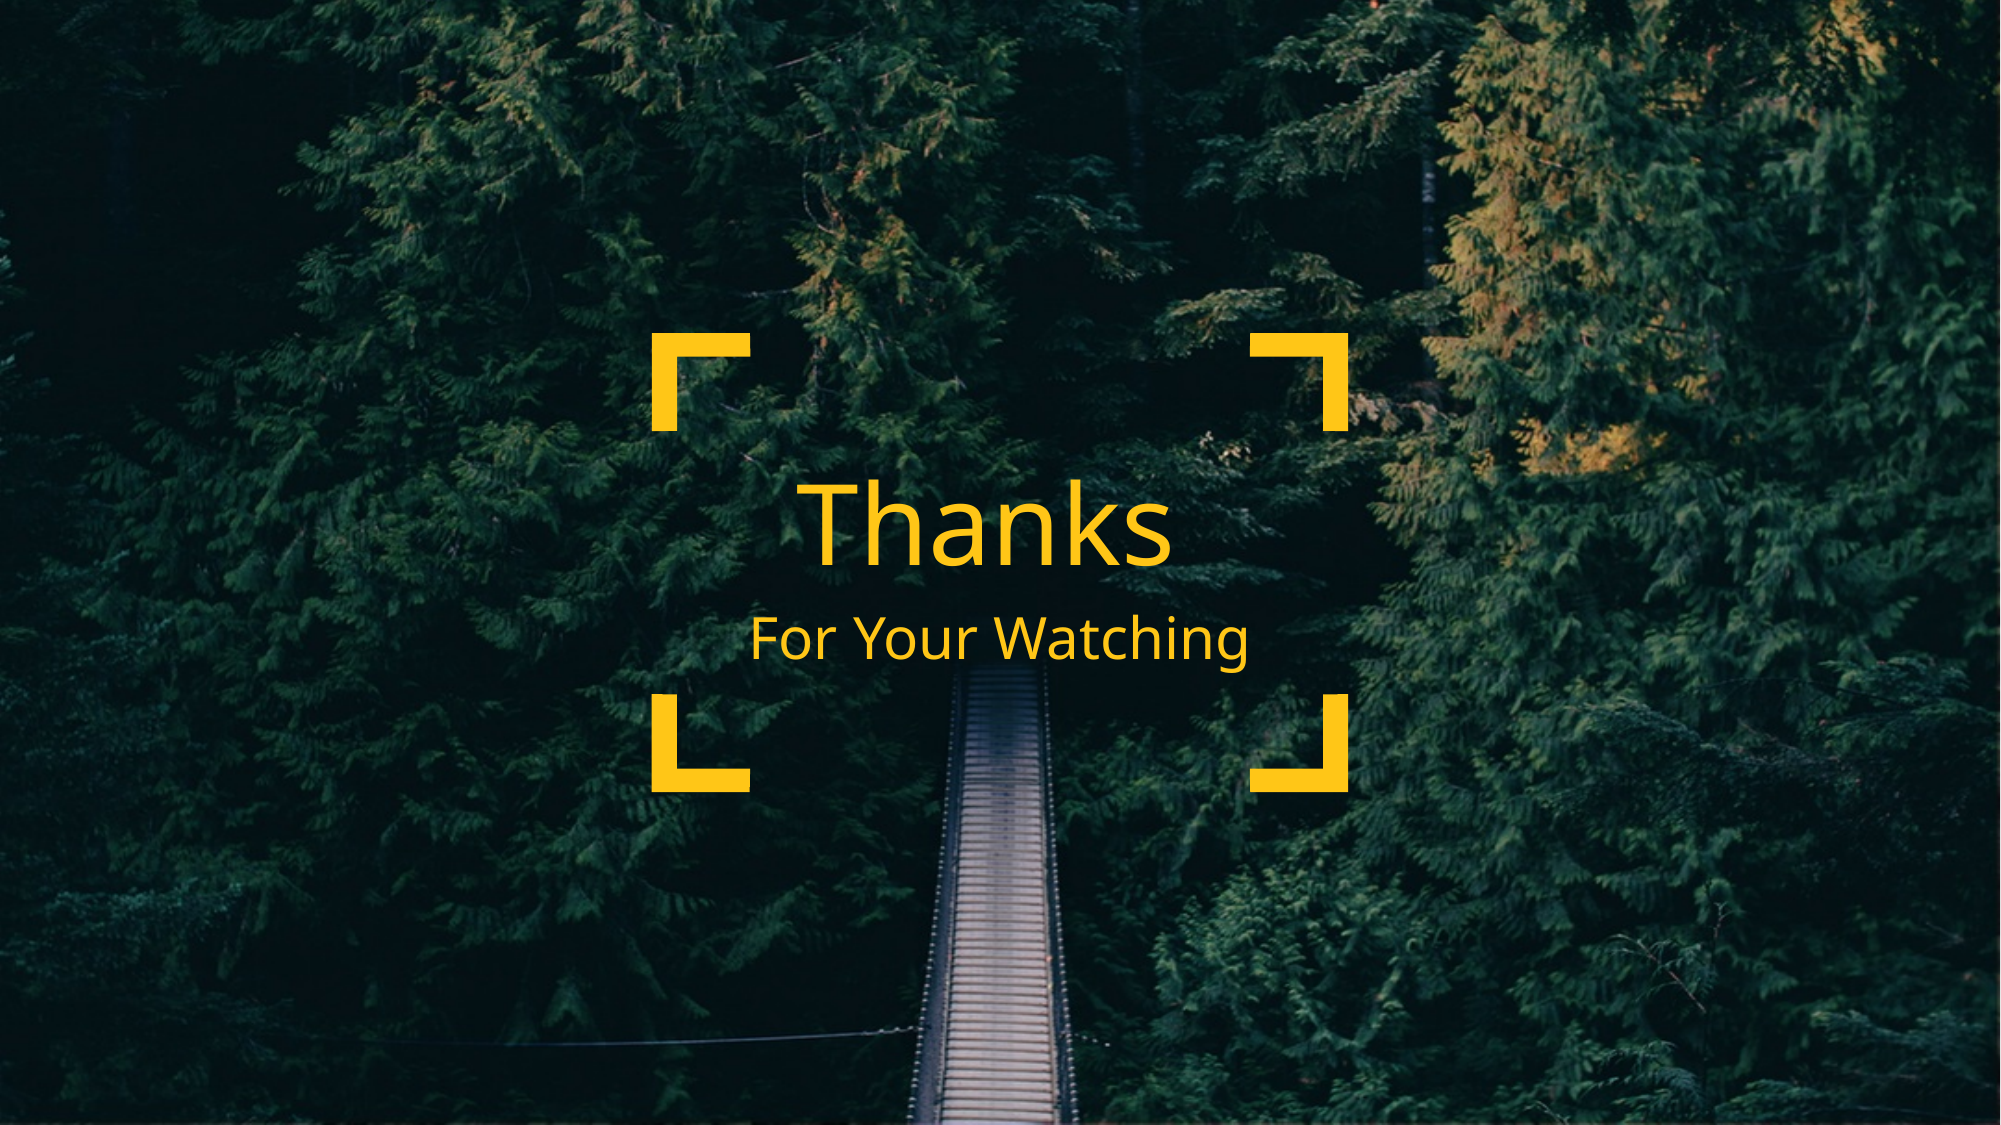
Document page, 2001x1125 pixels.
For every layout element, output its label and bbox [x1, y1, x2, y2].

text_box [1248, 693, 1350, 794]
text_box [650, 332, 752, 433]
text_box [1248, 332, 1350, 433]
text_box [717, 445, 1283, 680]
text_box [650, 693, 752, 794]
picture [0, 0, 2001, 1125]
